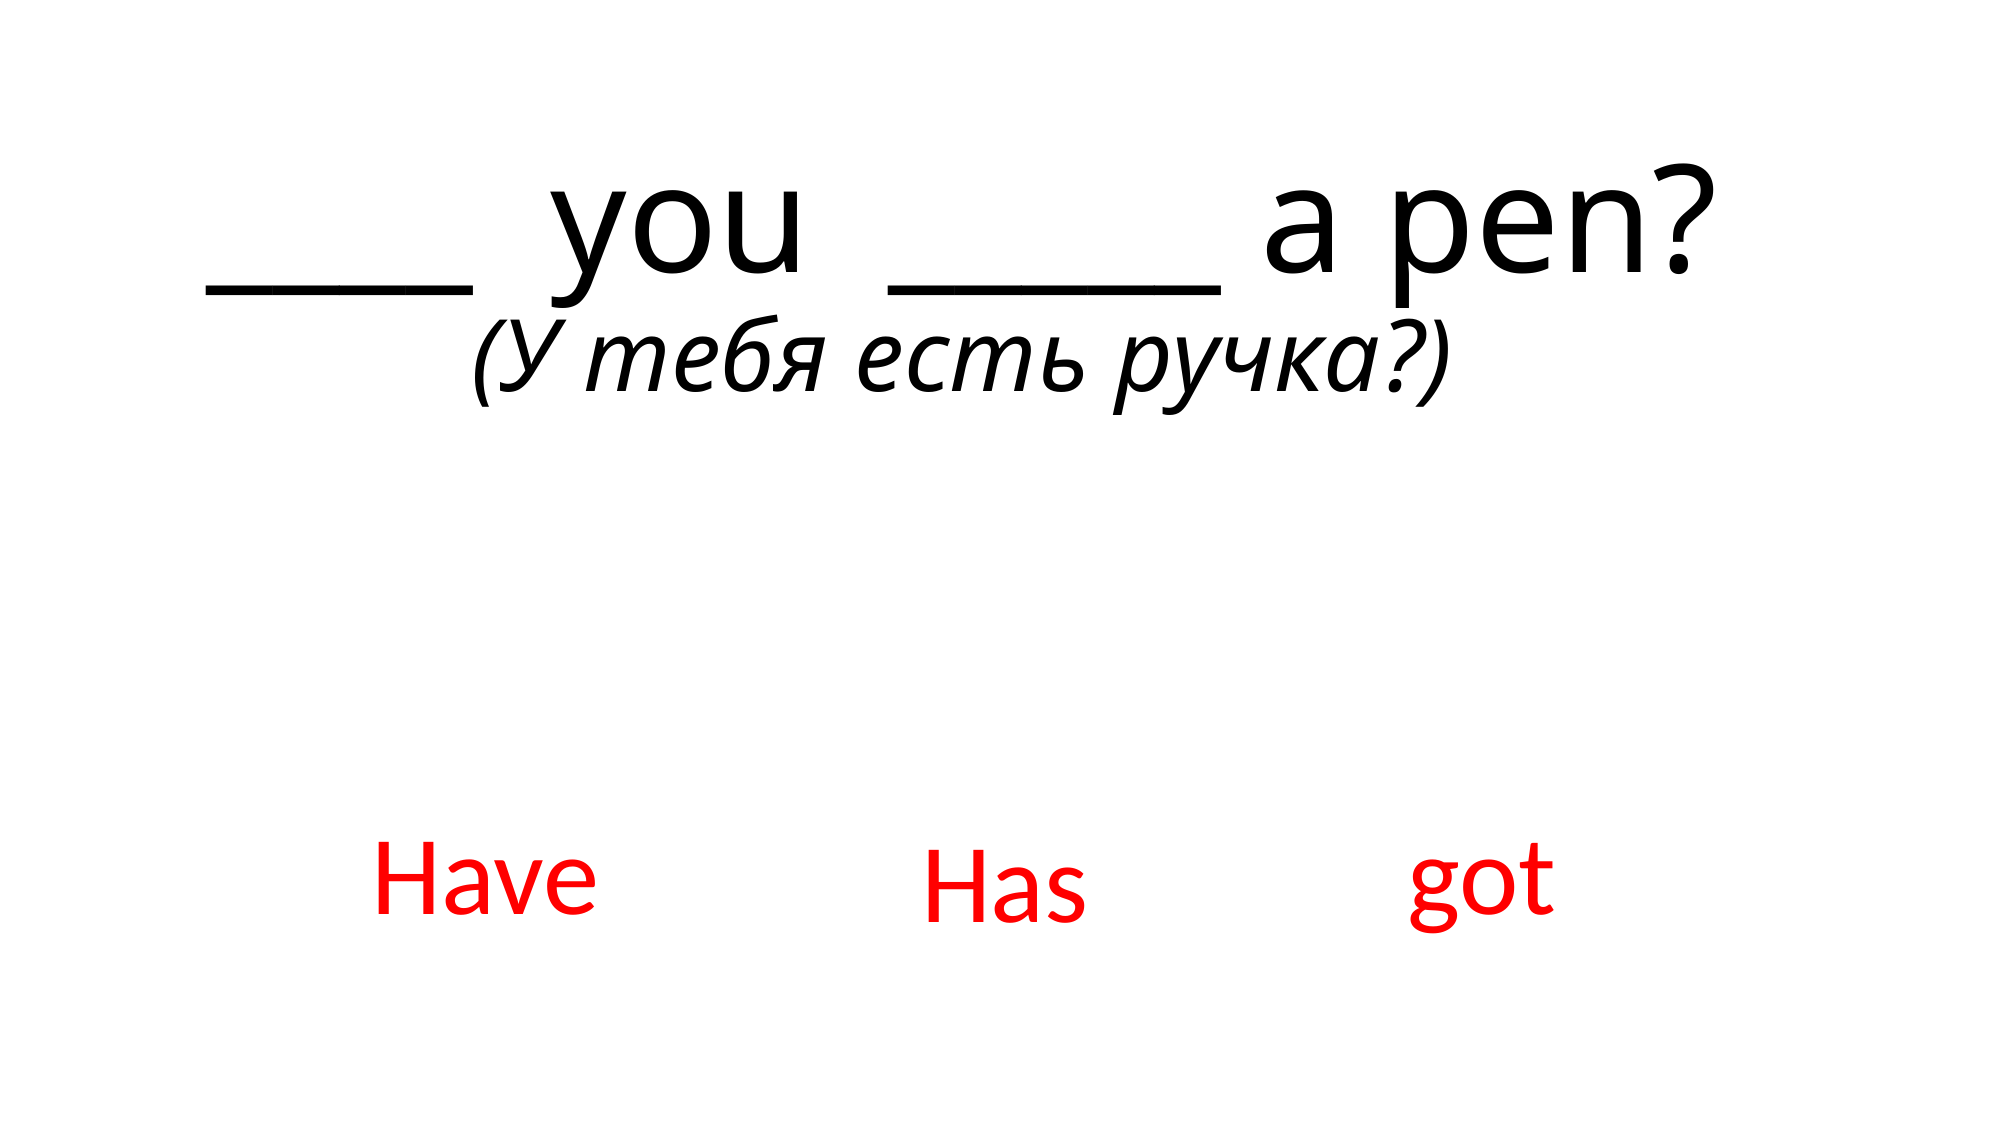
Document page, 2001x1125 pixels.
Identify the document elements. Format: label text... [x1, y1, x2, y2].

title ____ you _____ a pen? (У тебя есть ручка?) [51, 73, 1873, 484]
text_box Has [906, 802, 1115, 953]
text_box got [1392, 794, 1578, 944]
text_box Have [356, 794, 629, 944]
